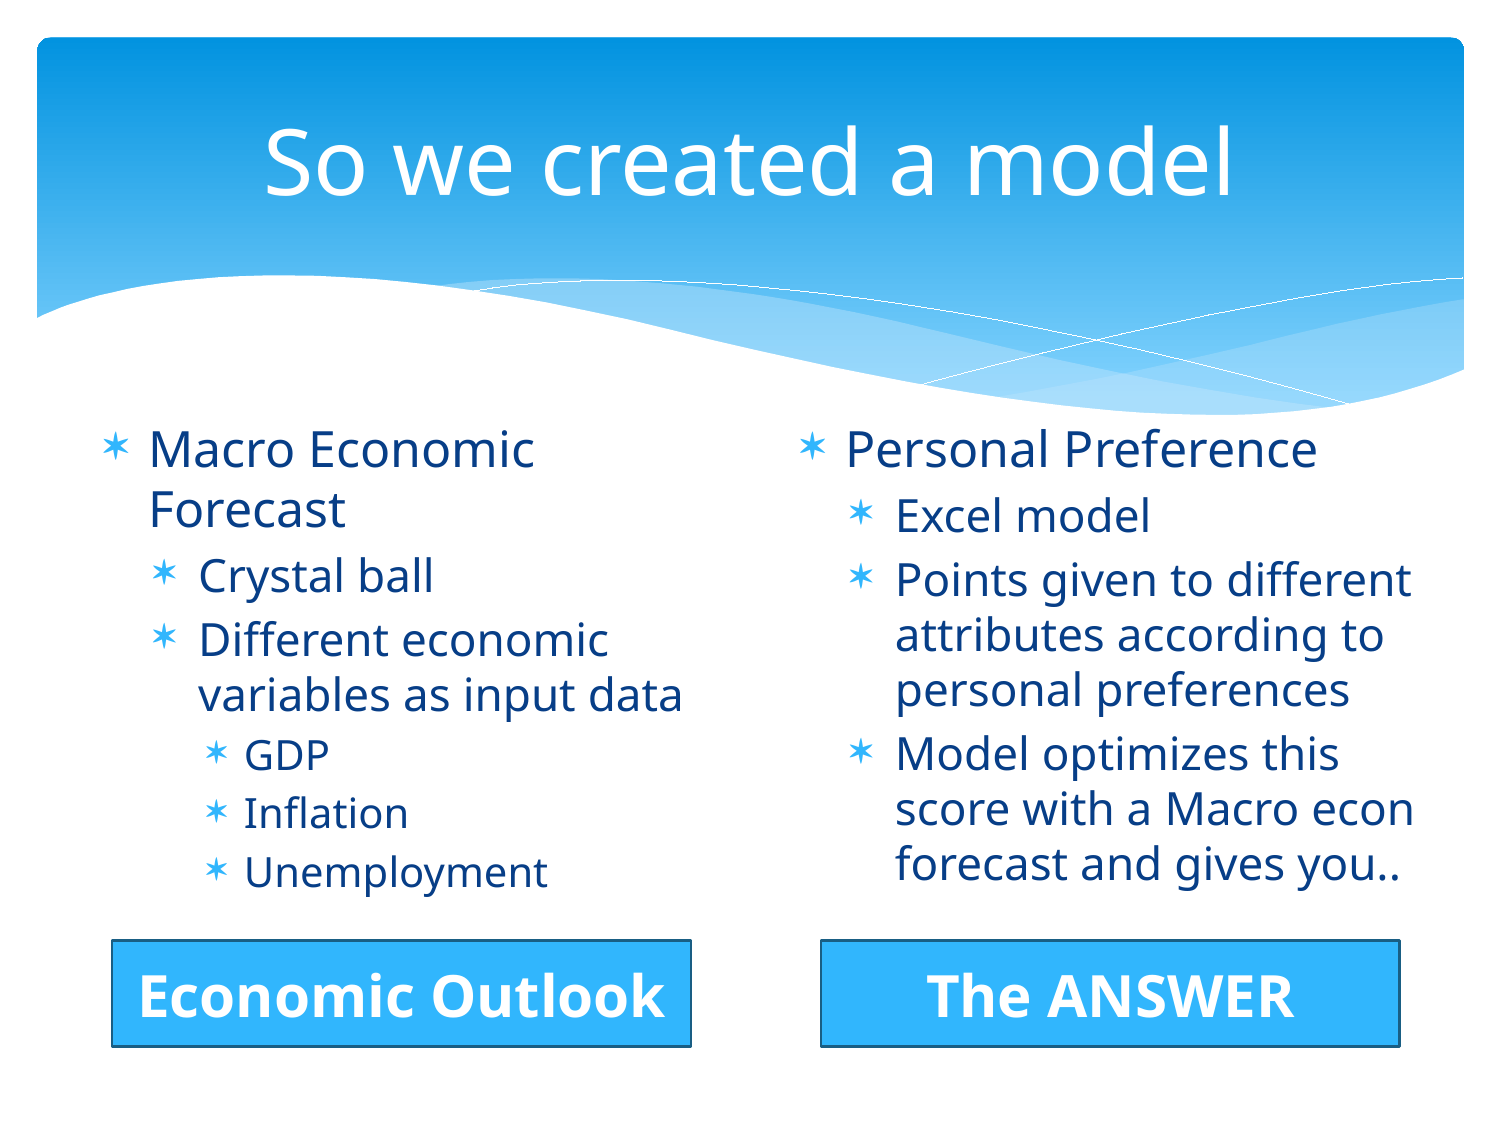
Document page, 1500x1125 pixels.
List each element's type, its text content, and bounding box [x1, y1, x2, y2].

title So we created a model [75, 55, 1425, 261]
text_box Economic Outlook [111, 939, 692, 1048]
text_box Macro Economic Forecast Crystal ball Different economic variables as input data GDP Inflation Unemployment [88, 409, 739, 976]
text_box The ANSWER [820, 939, 1401, 1048]
list Personal Preference Excel model Points given to different attributes according to personal preferences Model optimizes this score with a Macro econ forecast and gives you.. [785, 409, 1436, 976]
